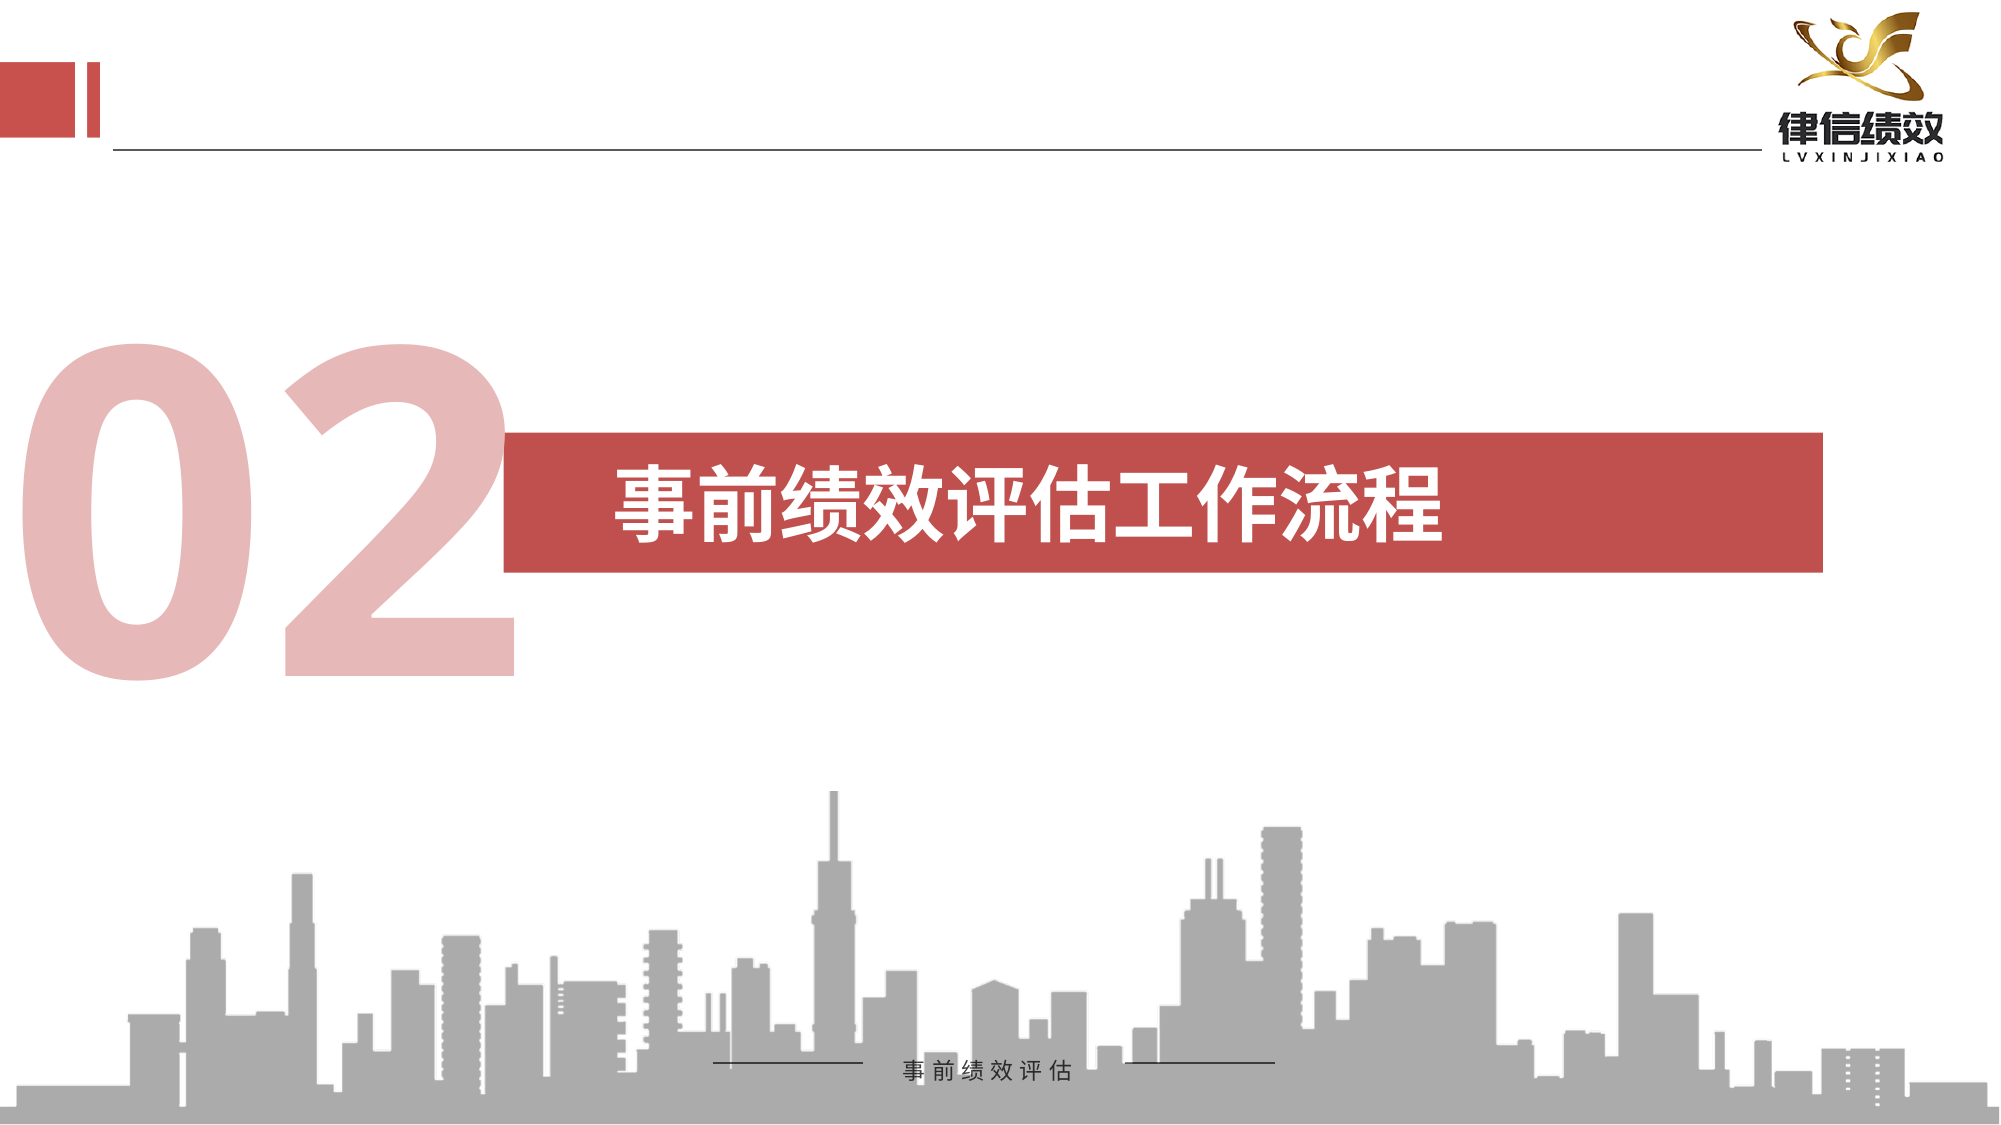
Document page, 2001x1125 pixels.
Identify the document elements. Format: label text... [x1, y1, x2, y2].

text_box 02 [0, 211, 545, 776]
picture [1762, 0, 1959, 175]
text_box [0, 790, 2000, 1125]
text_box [503, 432, 1947, 573]
